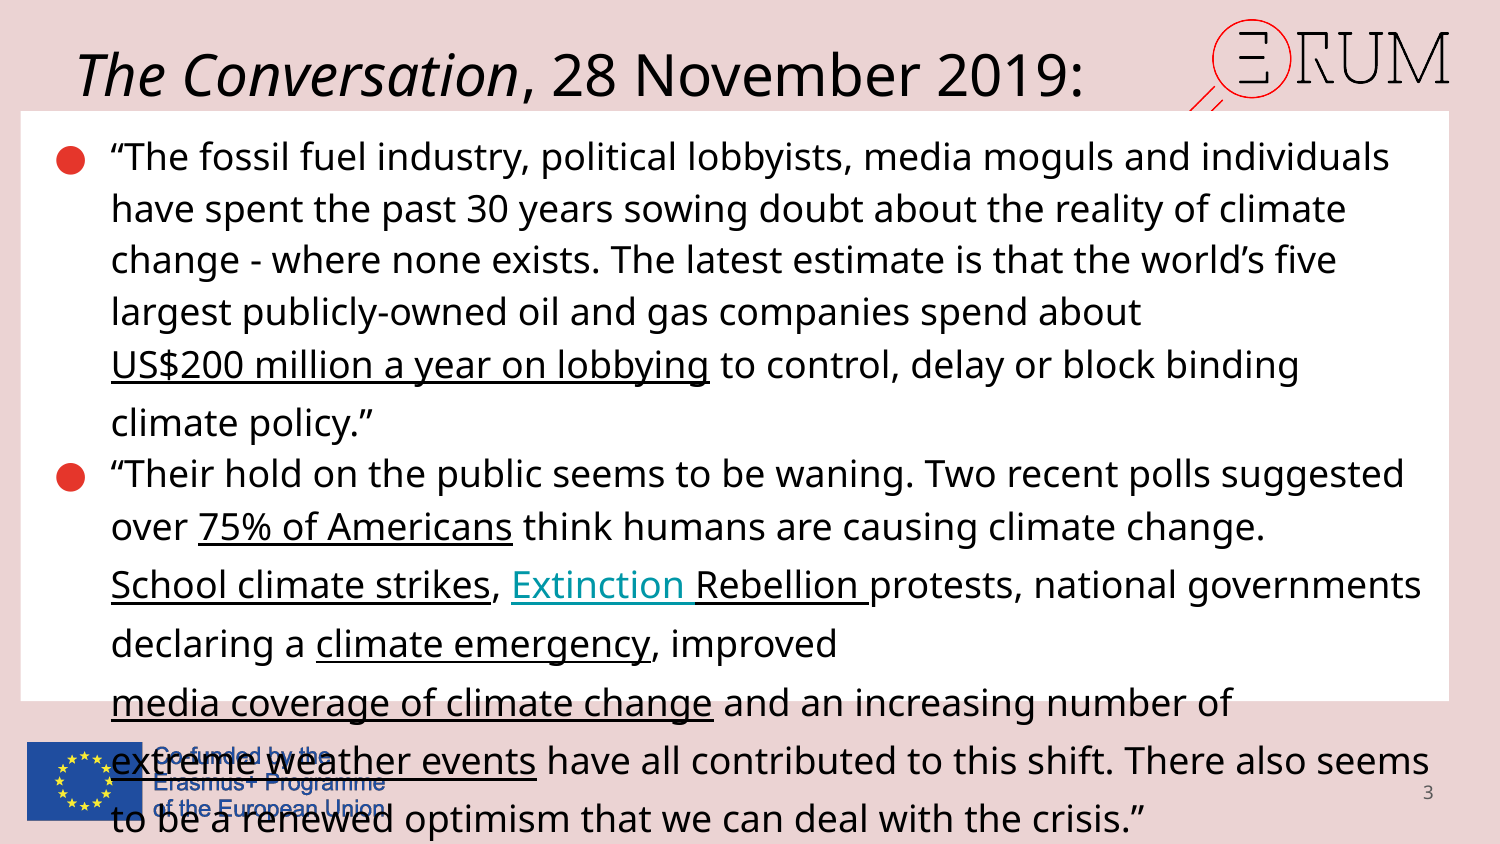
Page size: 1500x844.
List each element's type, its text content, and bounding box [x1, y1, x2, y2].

list “The fossil fuel industry, political lobbyists, media moguls and individuals have spent the past 30 years sowing doubt about the reality of climate change - where none exists. The latest estimate is that the world’s five largest publicly-owned oil and gas companies spend about US$200 million a year on lobbying to control, delay or block binding climate policy.” “Their hold on the public seems to be waning. Two recent polls suggested over 75% of Americans think humans are causing climate change. School climate strikes, Extinction Rebellion protests, national governments declaring a climate emergency, improved media coverage of climate change and an increasing number of extreme weather events have all contributed to this shift. There also seems to be a renewed optimism that we can deal with the crisis.” [20, 111, 1449, 702]
title The Conversation, 28 November 2019: [59, 23, 1167, 111]
picture [27, 742, 385, 821]
picture [1136, 0, 1500, 137]
slide_number 3 [1358, 761, 1449, 826]
